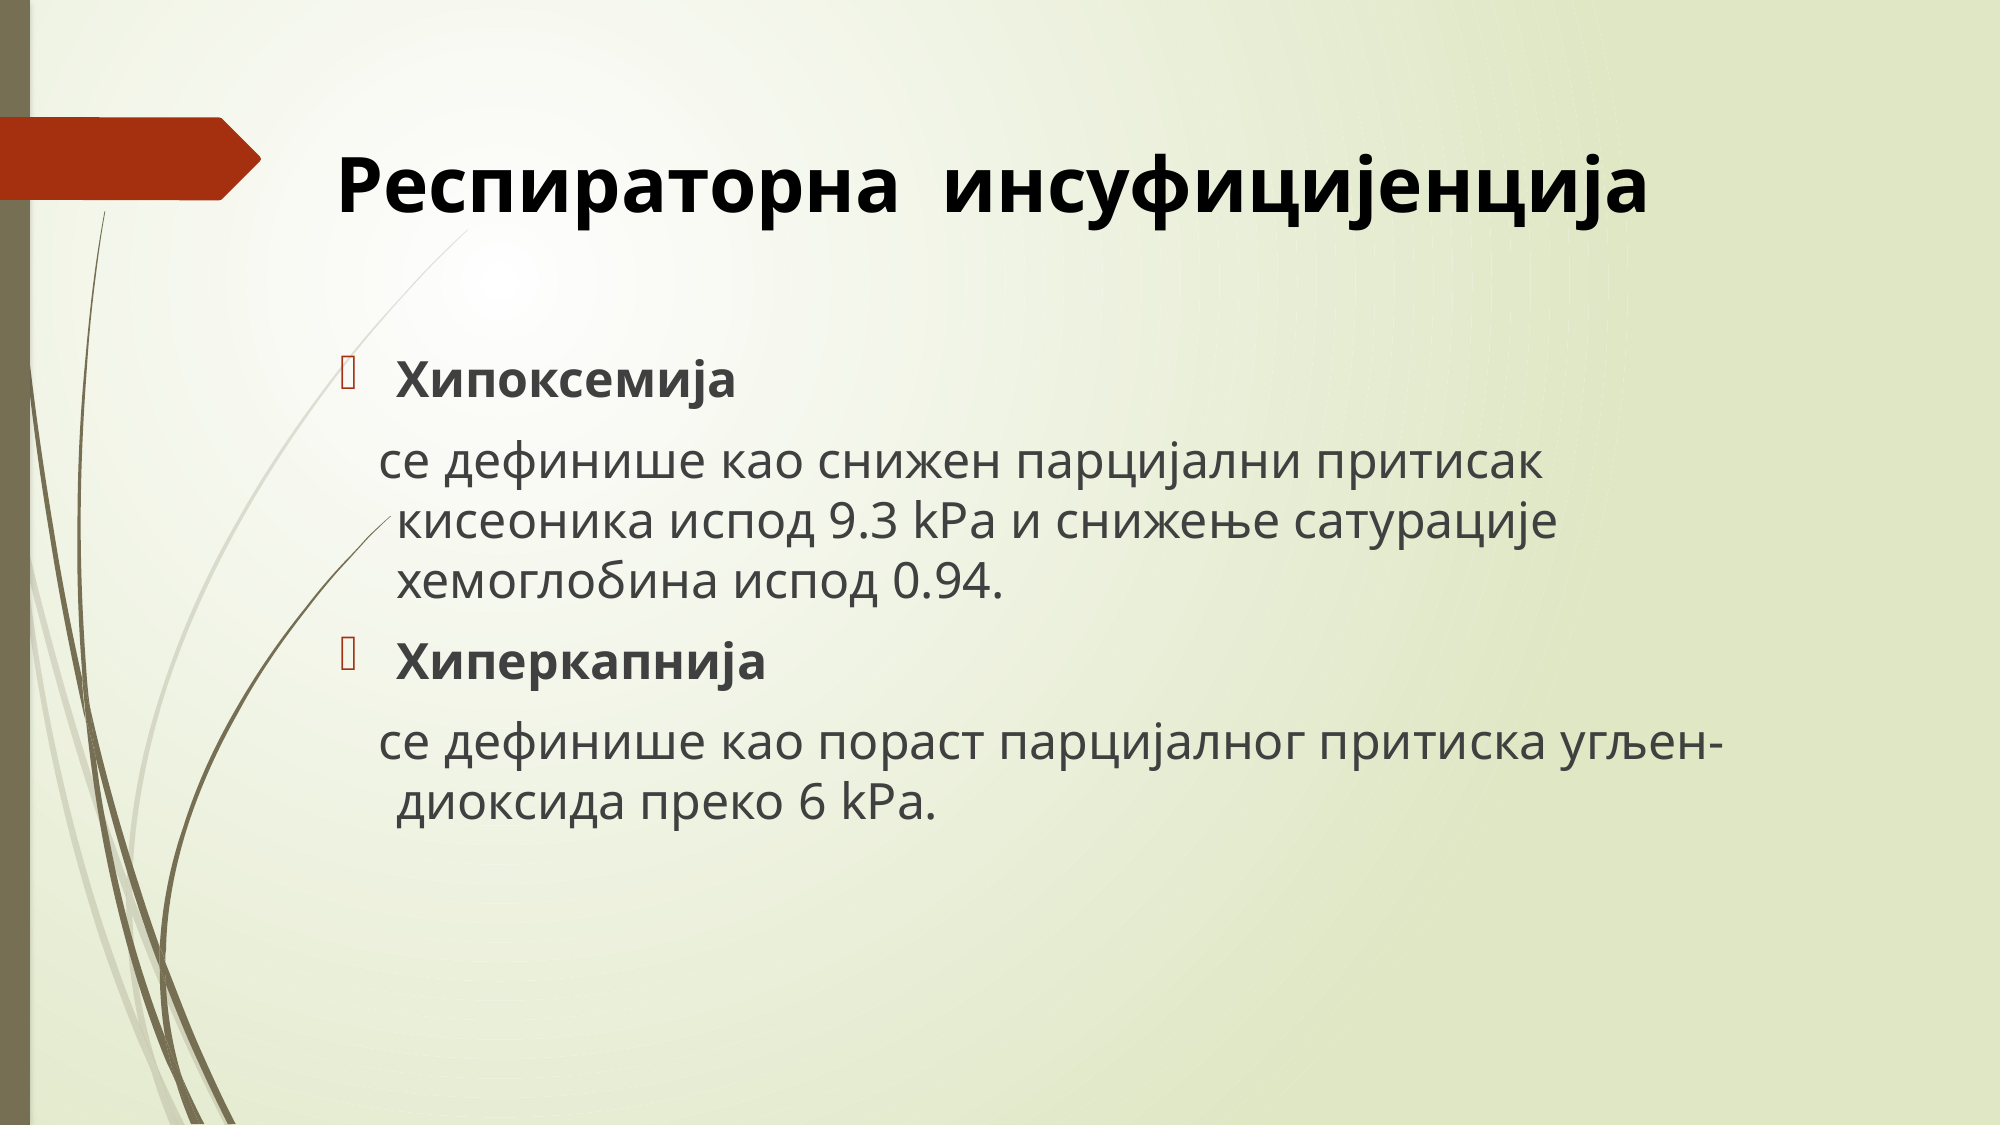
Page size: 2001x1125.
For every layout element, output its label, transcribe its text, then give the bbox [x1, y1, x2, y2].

list Хипоксемија се дефинише као снижен парцијални притисак кисеоника испод 9.3 kPa и снижење сатурације хемоглобина испод 0.94. Хиперкапнија се дефинише као пораст парцијалног притиска угљен-диоксида преко 6 kPa. [324, 339, 1750, 1084]
title Респираторна инсуфицијенција [320, 128, 1671, 317]
